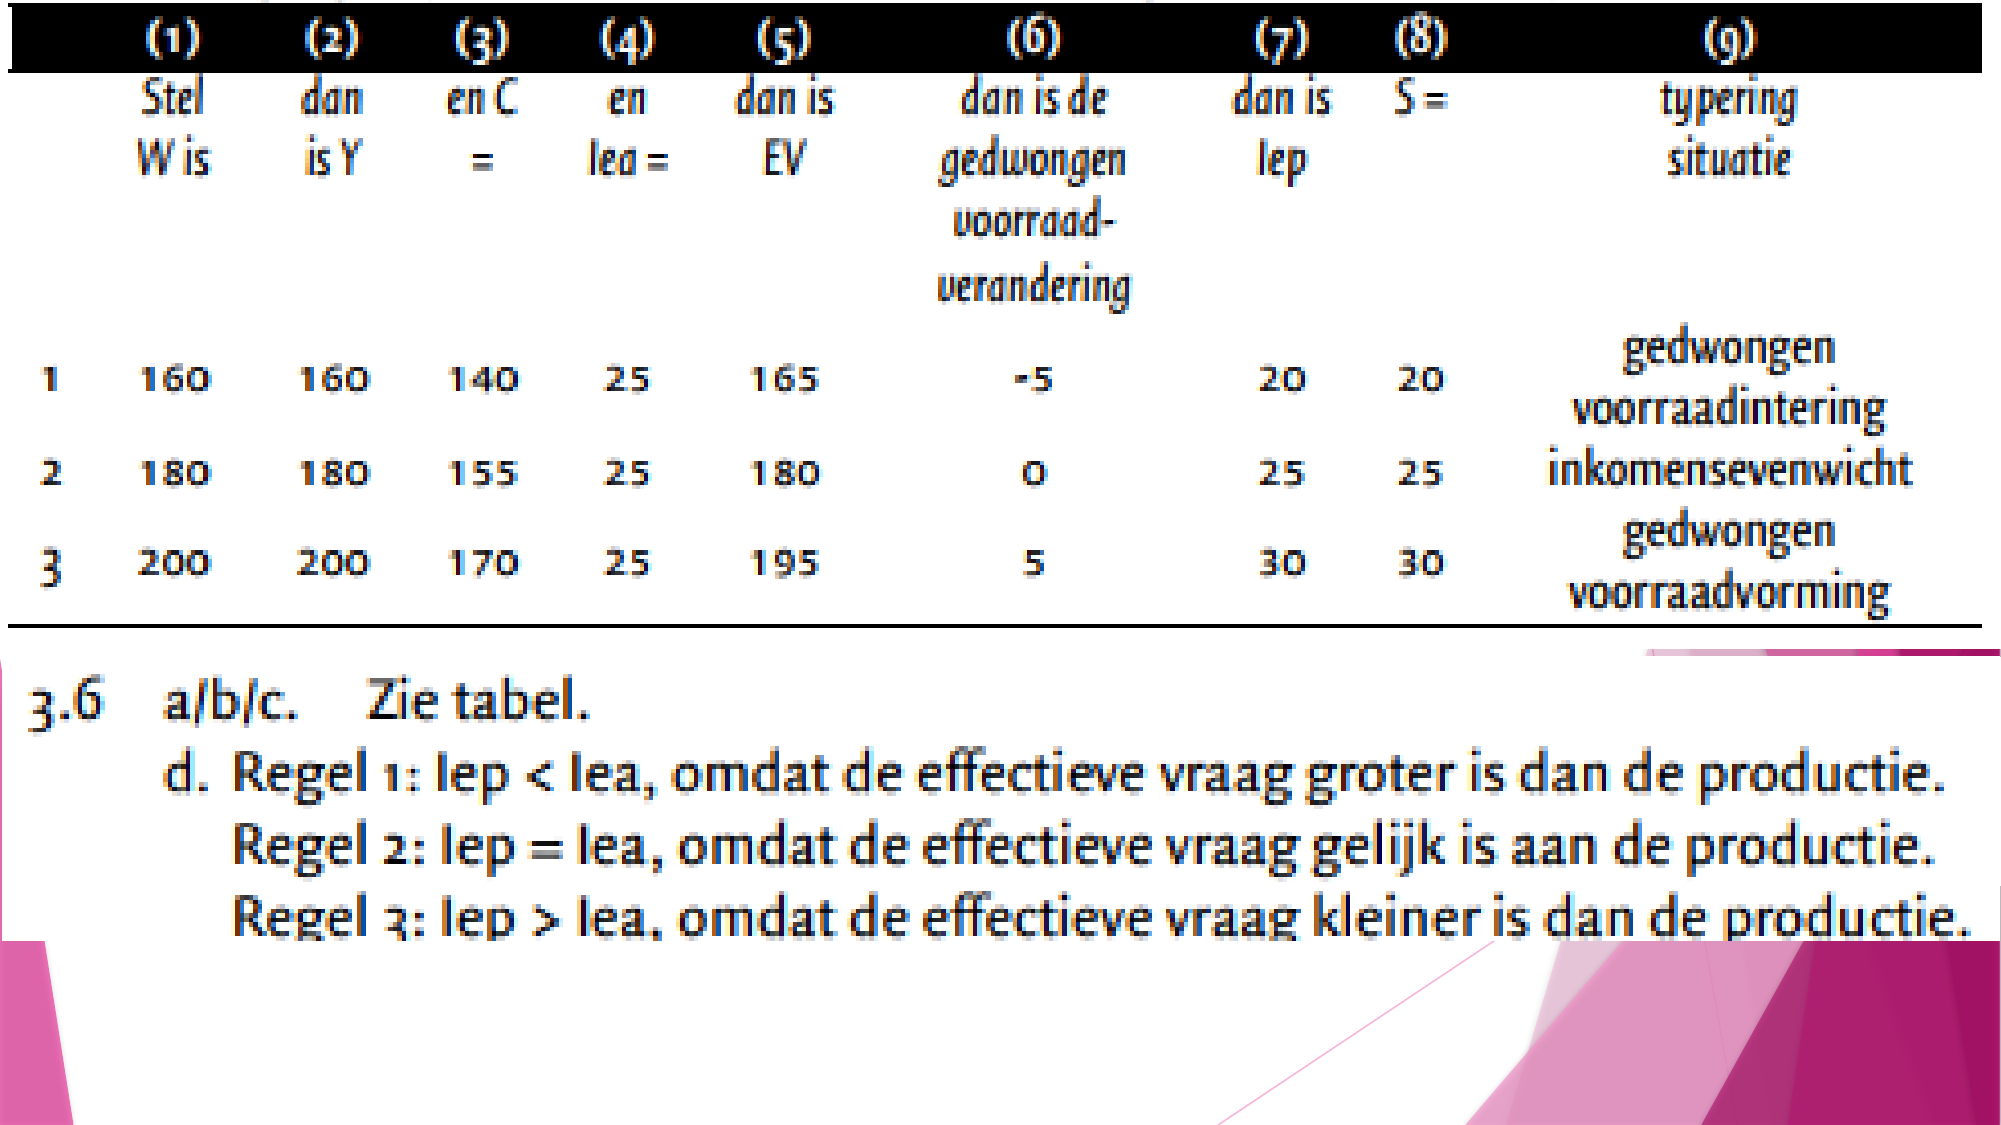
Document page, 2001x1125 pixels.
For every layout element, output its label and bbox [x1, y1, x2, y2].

picture [0, 0, 2001, 651]
picture [1, 656, 2001, 941]
